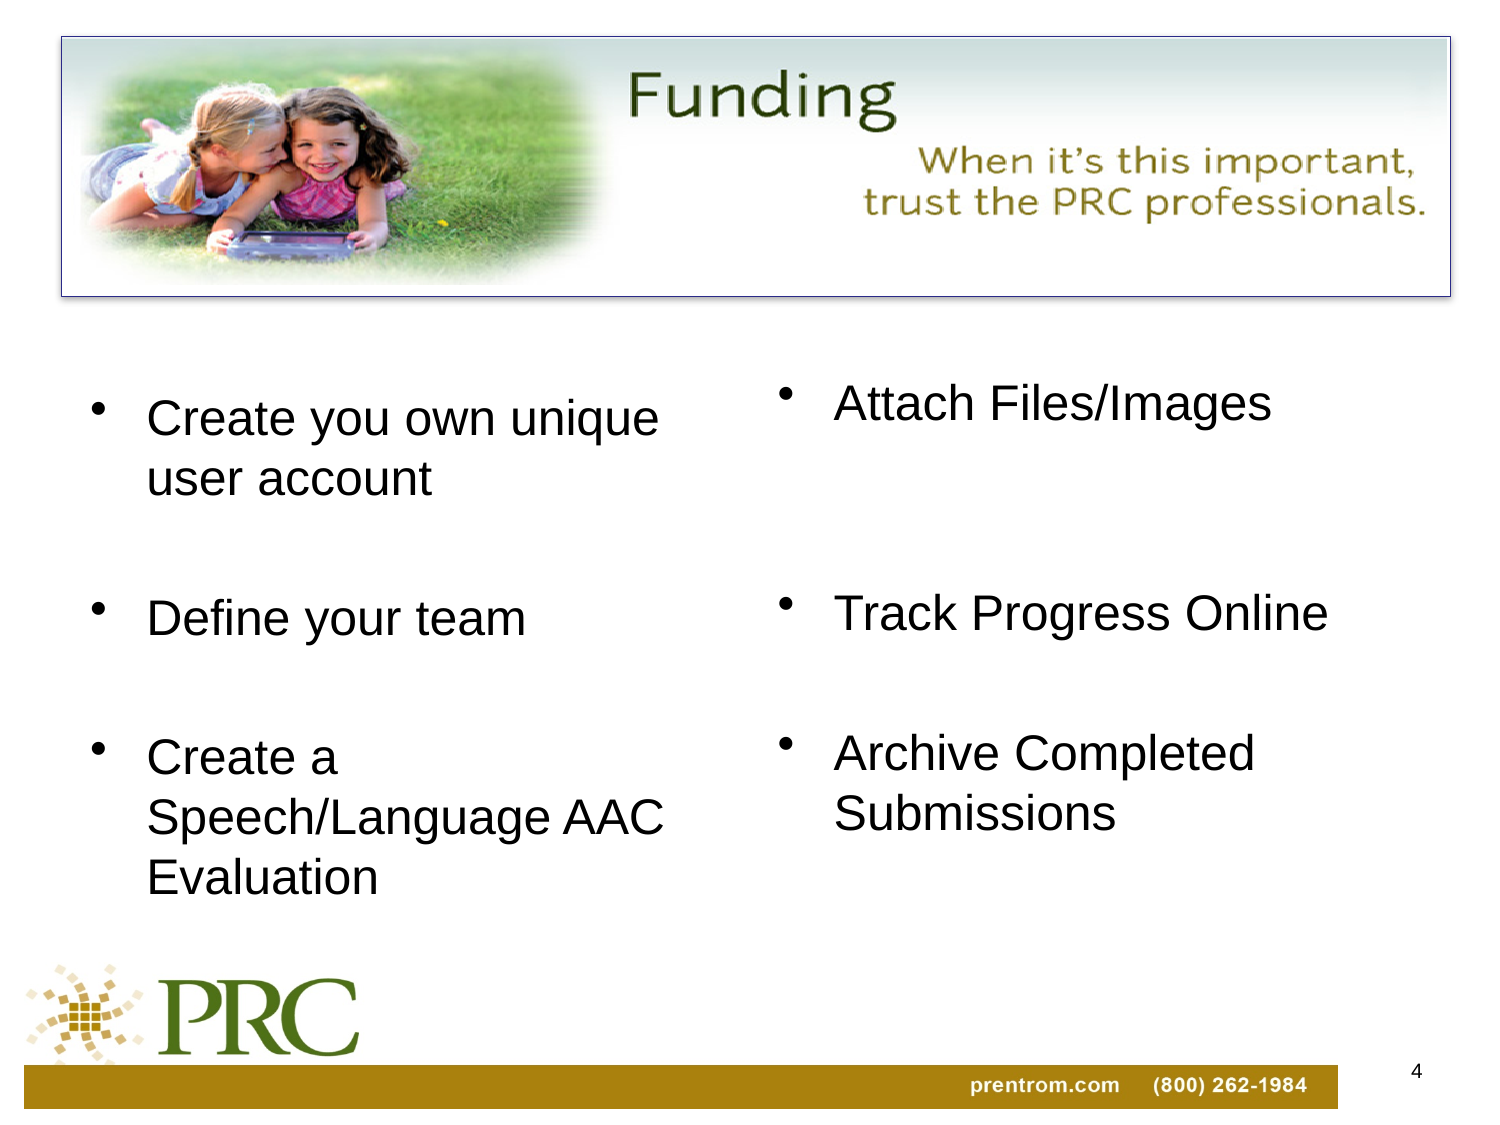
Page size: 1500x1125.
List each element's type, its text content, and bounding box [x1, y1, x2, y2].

picture [62, 37, 1451, 296]
list Create you own unique user account Define your team Create a Speech/Language AAC Evaluation [74, 307, 738, 1051]
slide_number 4 [1374, 1049, 1438, 1101]
list Attach Files/Images Track Progress Online Archive Completed Submissions [762, 362, 1426, 1006]
picture [24, 962, 1338, 1109]
